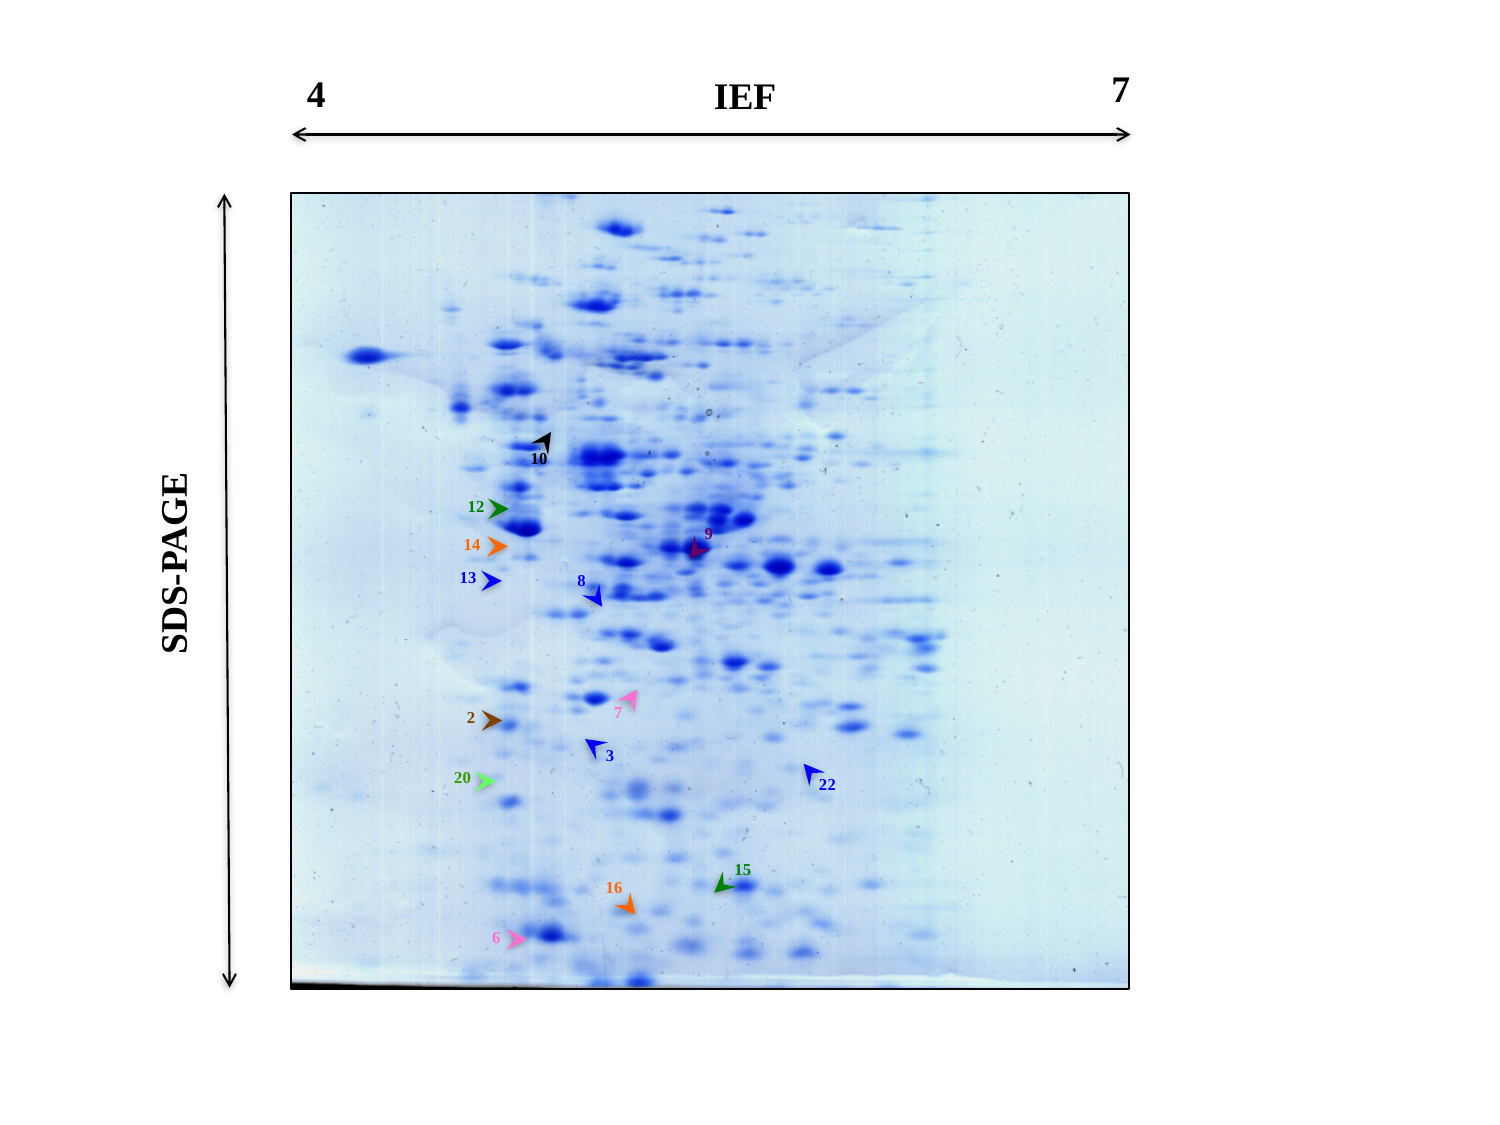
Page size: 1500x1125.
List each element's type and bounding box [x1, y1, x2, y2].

text_box [141, 57, 1131, 988]
